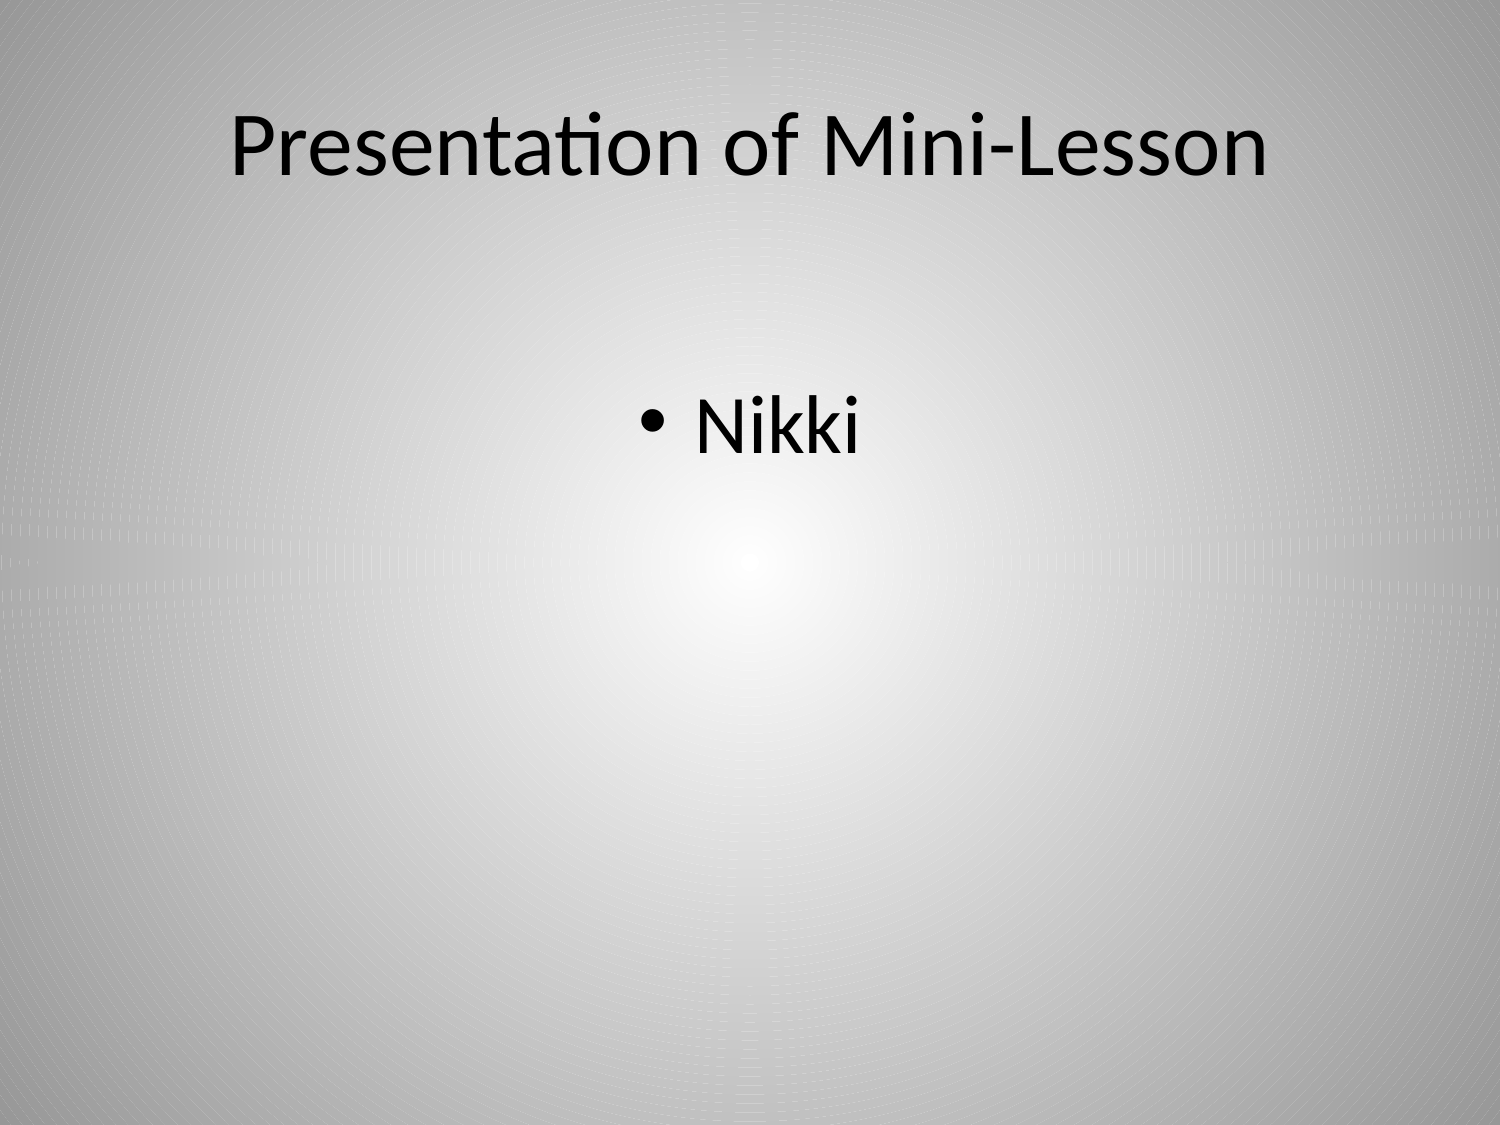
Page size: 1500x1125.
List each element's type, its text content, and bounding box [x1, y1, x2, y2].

title Presentation of Mini-Lesson [75, 45, 1425, 233]
list Nikki [75, 262, 1425, 1005]
